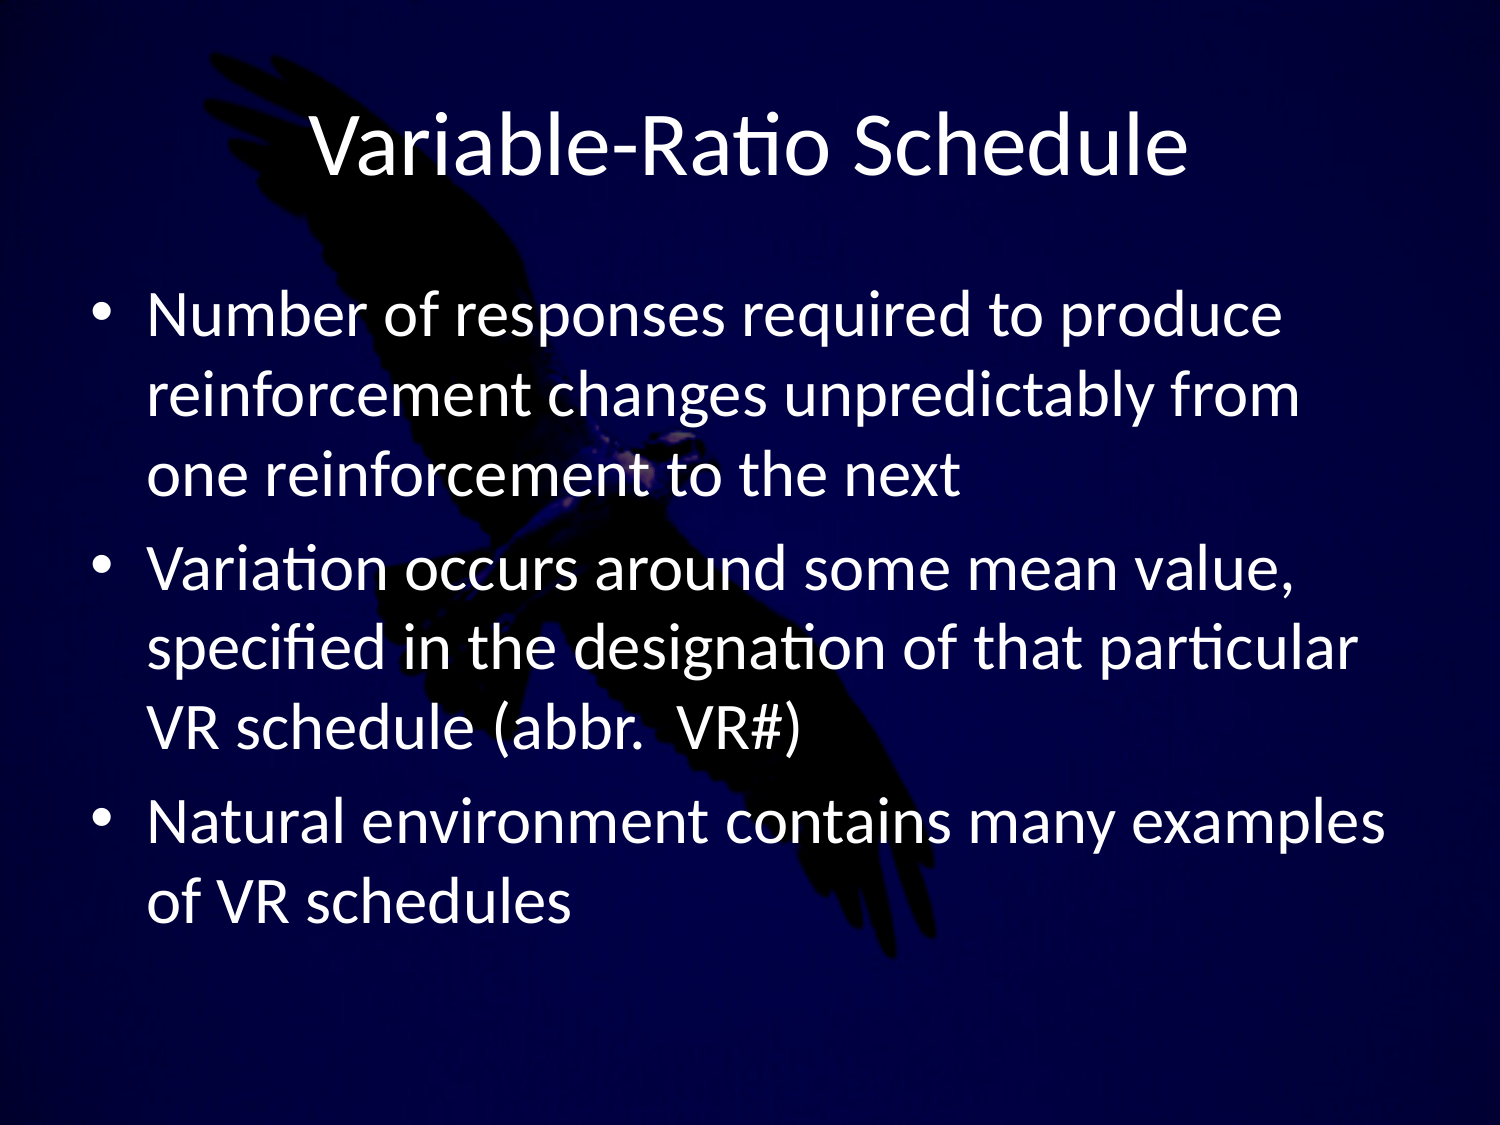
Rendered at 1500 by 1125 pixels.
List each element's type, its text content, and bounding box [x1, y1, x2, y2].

title Variable-Ratio Schedule [75, 45, 1425, 233]
picture [0, 0, 1500, 1125]
list Number of responses required to produce reinforcement changes unpredictably from one reinforcement to the next Variation occurs around some mean value, specified in the designation of that particular VR schedule (abbr. VR#) Natural environment contains many examples of VR schedules [75, 262, 1425, 1005]
